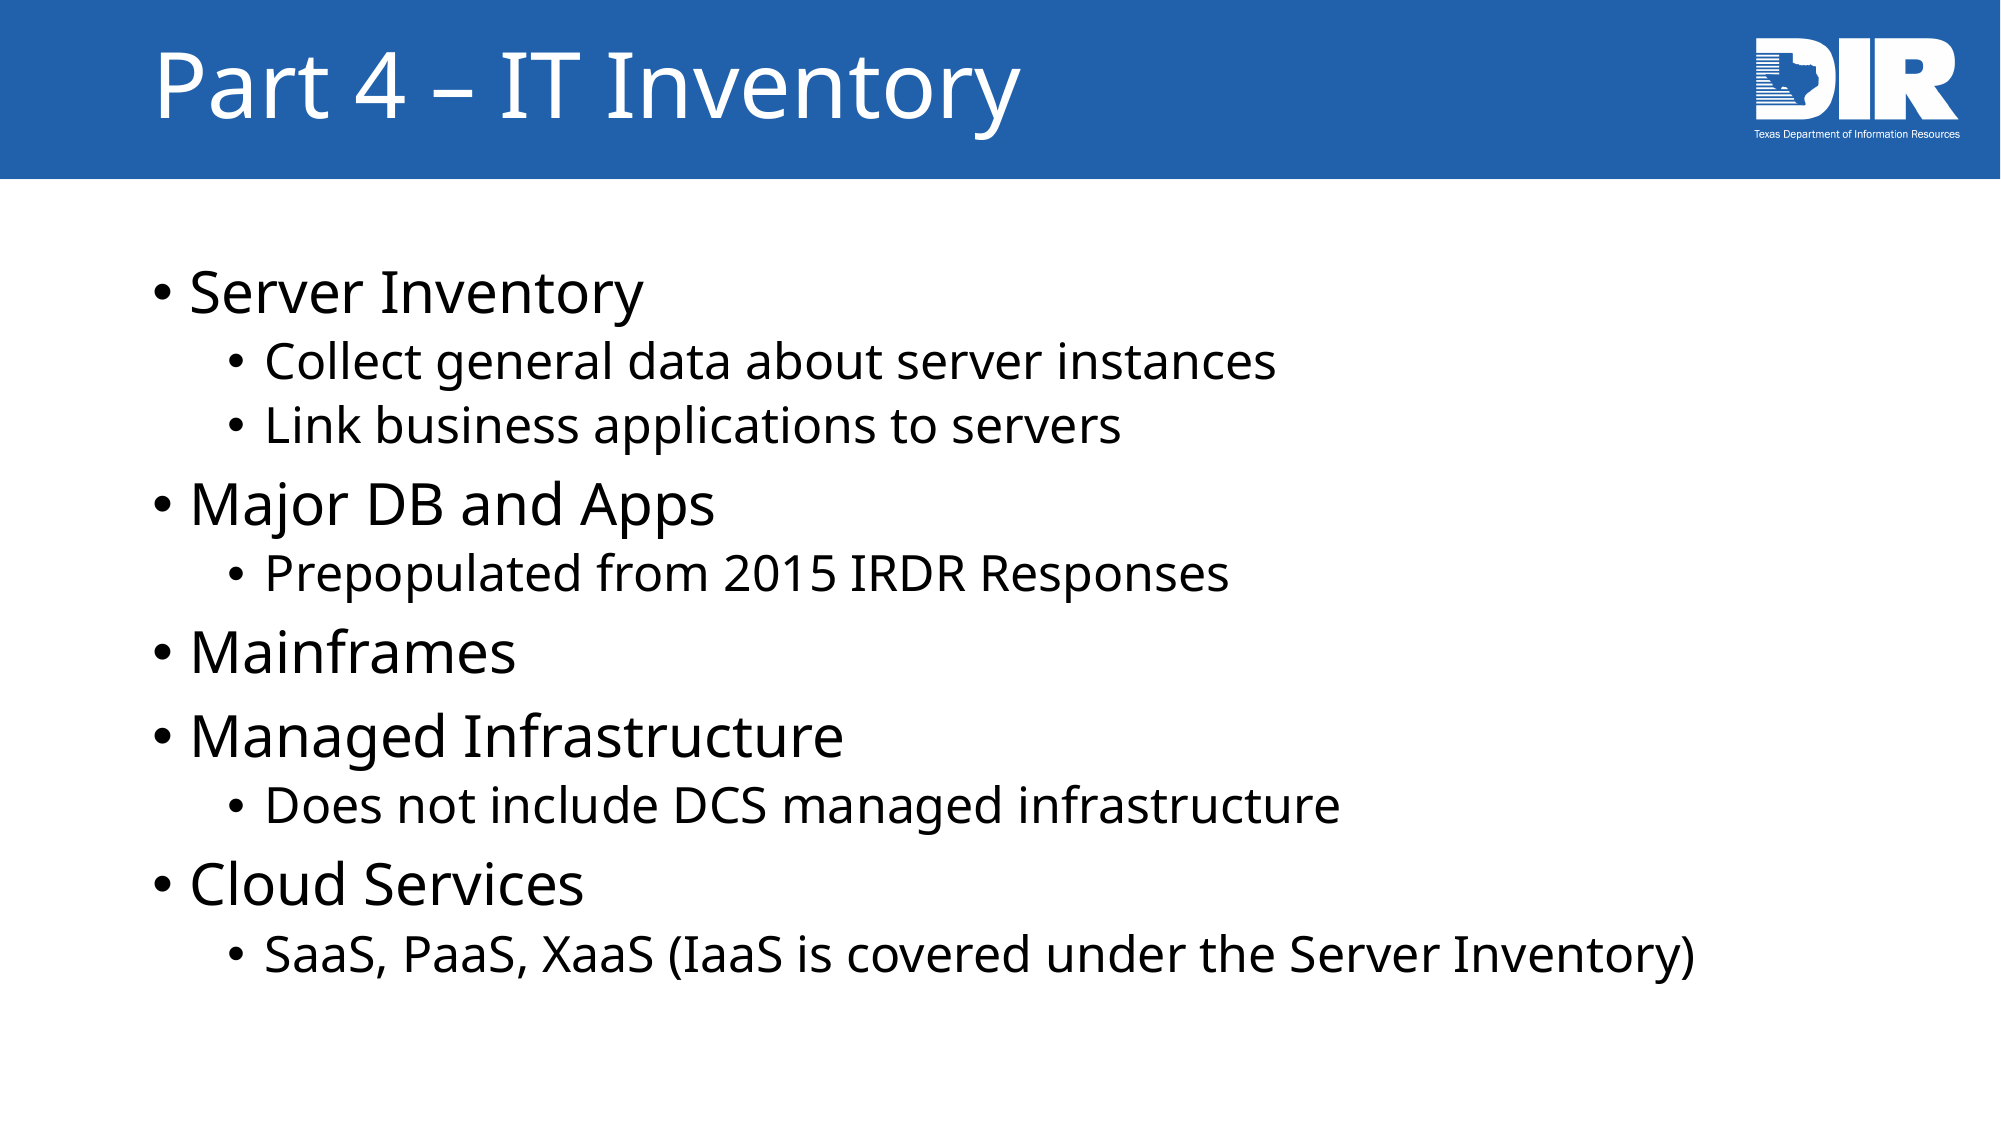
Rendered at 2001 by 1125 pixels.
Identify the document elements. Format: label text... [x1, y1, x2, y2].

picture [0, 0, 2001, 1125]
title Part 4 – IT Inventory [137, 0, 1863, 179]
list Server Inventory Collect general data about server instances Link business applications to servers Major DB and Apps Prepopulated from 2015 IRDR Responses Mainframes Managed Infrastructure Does not include DCS managed infrastructure Cloud Services SaaS, PaaS, XaaS (IaaS is covered under the Server Inventory) [137, 255, 1863, 1014]
